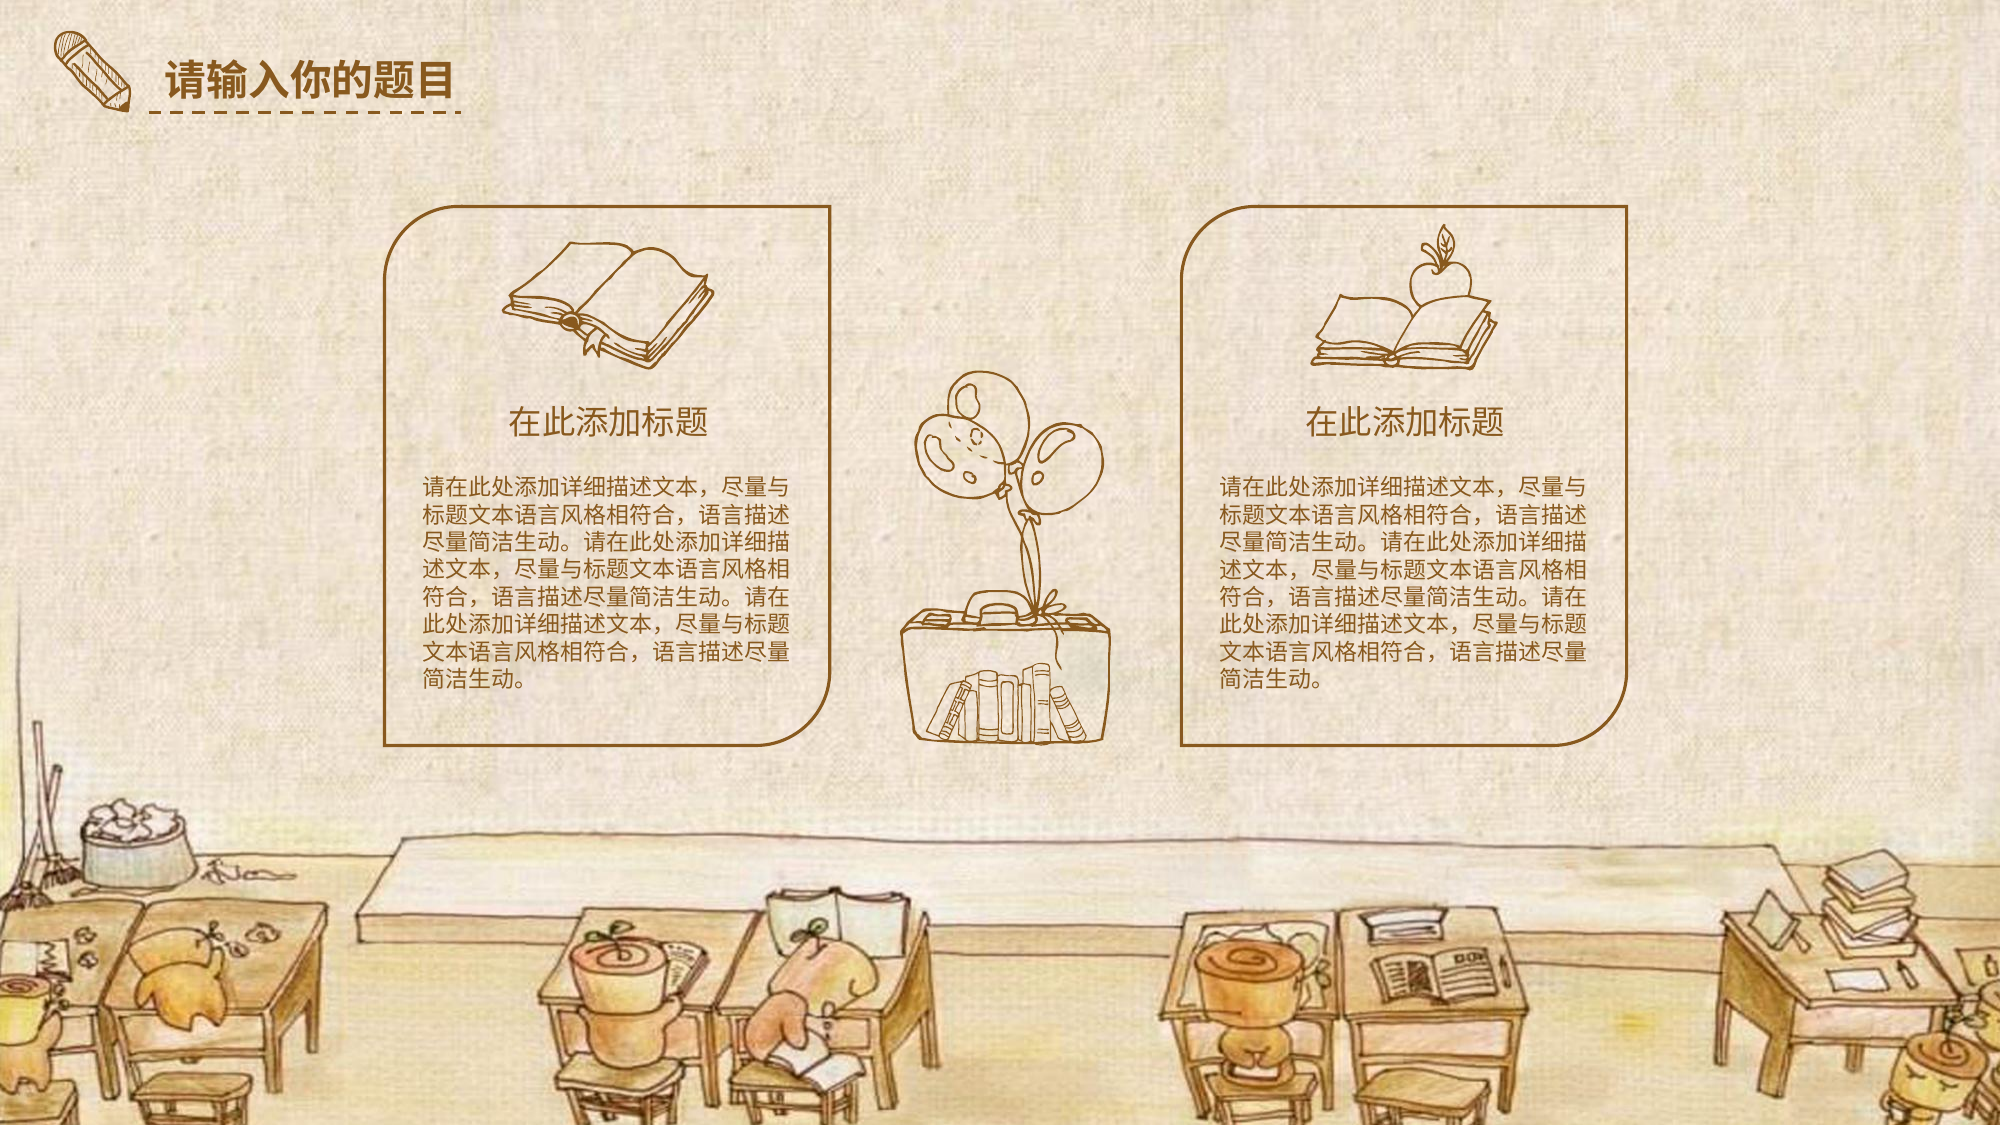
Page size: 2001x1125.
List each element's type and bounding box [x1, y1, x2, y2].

text_box [1181, 206, 1627, 746]
picture [0, 0, 2000, 1125]
text_box [899, 370, 1111, 746]
text_box [384, 206, 830, 746]
